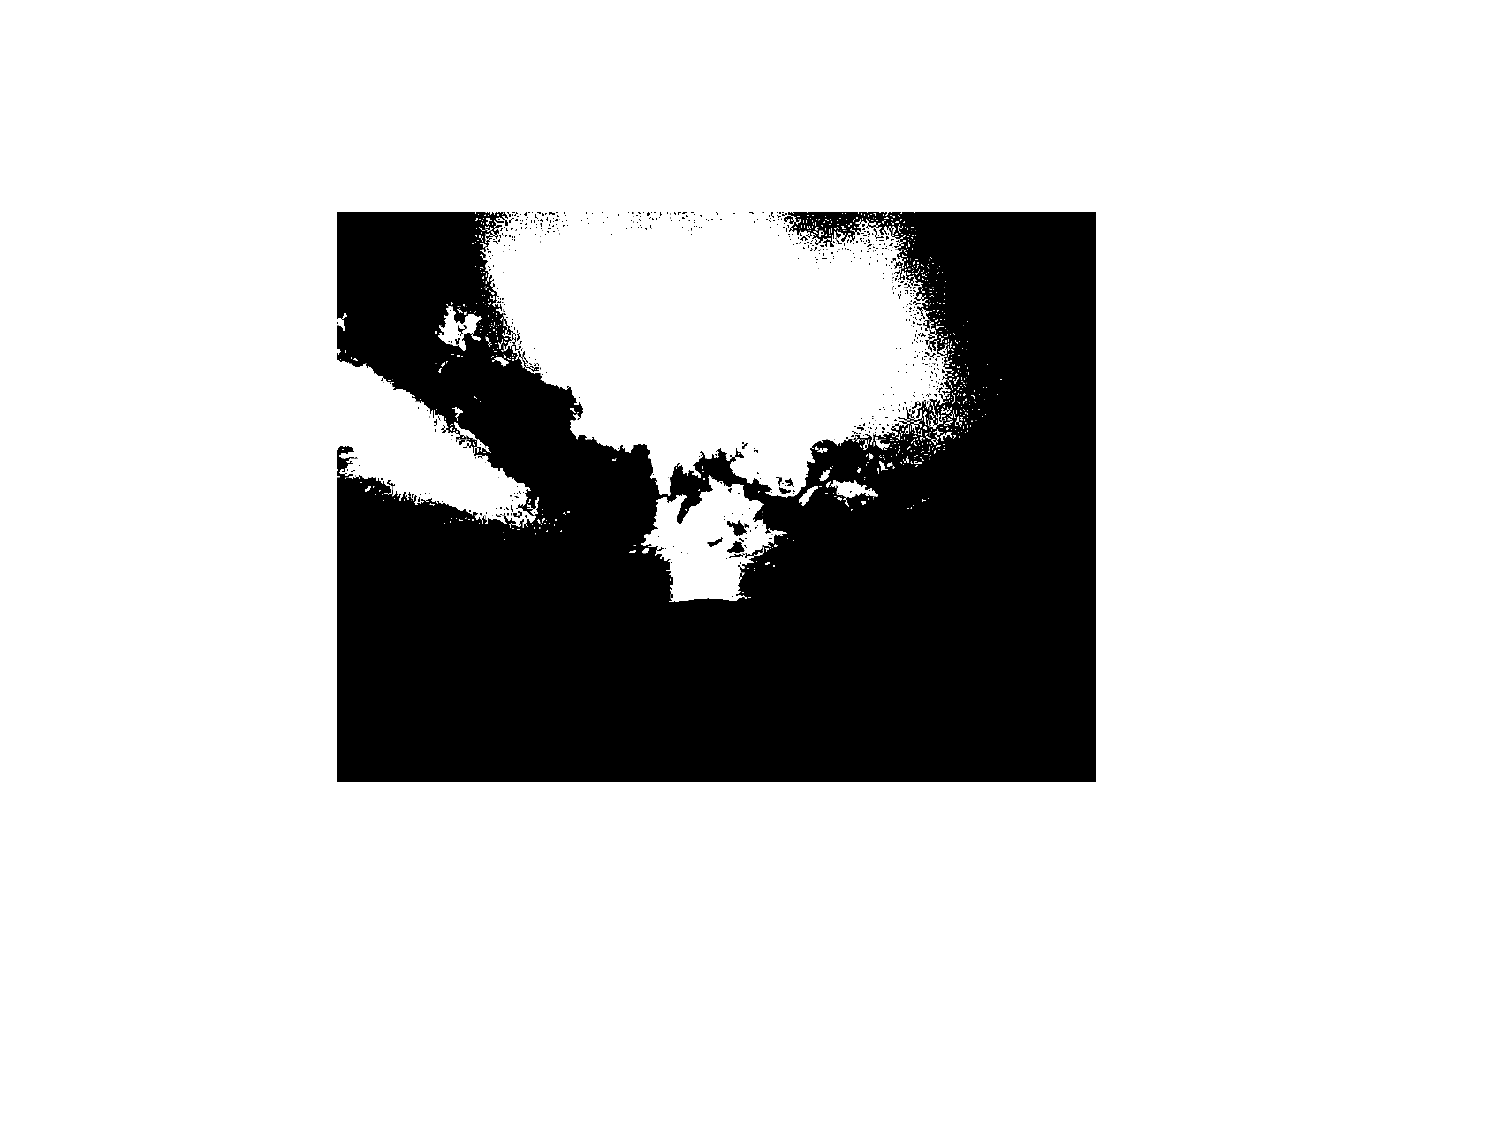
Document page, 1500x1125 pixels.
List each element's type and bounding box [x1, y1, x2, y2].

picture [337, 212, 1097, 782]
